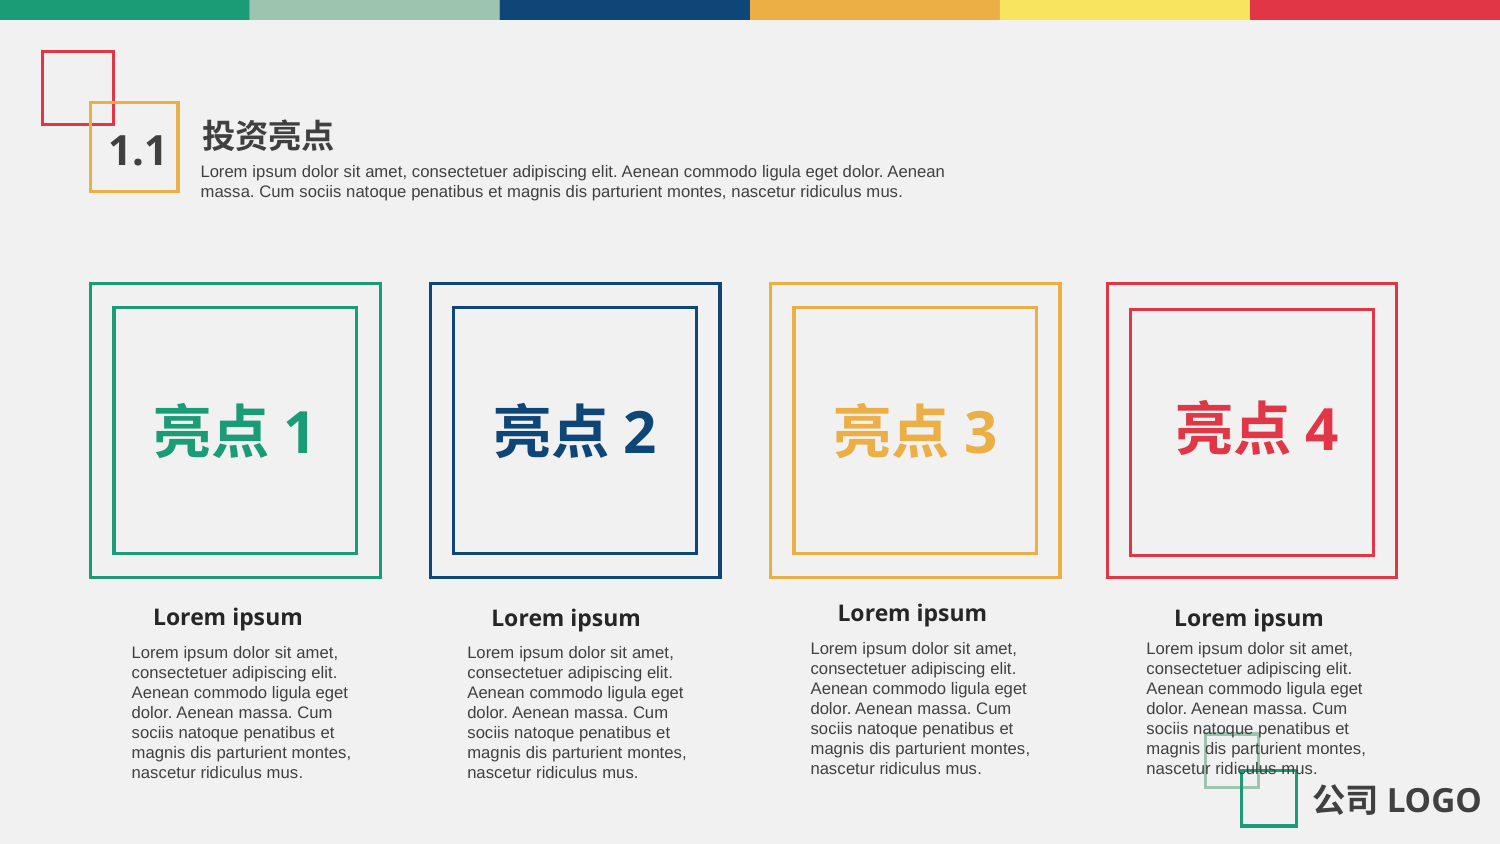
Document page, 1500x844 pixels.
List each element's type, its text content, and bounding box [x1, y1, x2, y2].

text_box Lorem ipsum [1159, 595, 1345, 638]
text_box Lorem ipsum dolor sit amet, consectetuer adipiscing elit. Aenean commodo ligula eget dolor. Aenean massa. Cum sociis natoque penatibus et magnis dis parturient montes, nascetur ridiculus mus. [452, 634, 718, 789]
text_box Lorem ipsum dolor sit amet, consectetuer adipiscing elit. Aenean commodo ligula eget dolor. Aenean massa. Cum sociis natoque penatibus et magnis dis parturient montes, nascetur ridiculus mus. [185, 153, 972, 209]
text_box Lorem ipsum [822, 591, 1008, 634]
text_box 投资亮点 [187, 108, 351, 153]
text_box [90, 283, 381, 578]
text_box Lorem ipsum dolor sit amet, consectetuer adipiscing elit. Aenean commodo ligula eget dolor. Aenean massa. Cum sociis natoque penatibus et magnis dis parturient montes, nascetur ridiculus mus. [795, 630, 1061, 785]
text_box Lorem ipsum [476, 596, 662, 639]
text_box [1130, 309, 1374, 556]
text_box [793, 307, 1037, 554]
text_box Lorem ipsum dolor sit amet, consectetuer adipiscing elit. Aenean commodo ligula eget dolor. Aenean massa. Cum sociis natoque penatibus et magnis dis parturient montes, nascetur ridiculus mus. [1131, 630, 1397, 785]
text_box Lorem ipsum dolor sit amet, consectetuer adipiscing elit. Aenean commodo ligula eget dolor. Aenean massa. Cum sociis natoque penatibus et magnis dis parturient montes, nascetur ridiculus mus. [116, 634, 382, 789]
text_box [1107, 283, 1397, 578]
text_box Lorem ipsum [138, 595, 324, 638]
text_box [41, 51, 179, 192]
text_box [430, 283, 721, 578]
text_box [770, 283, 1061, 578]
